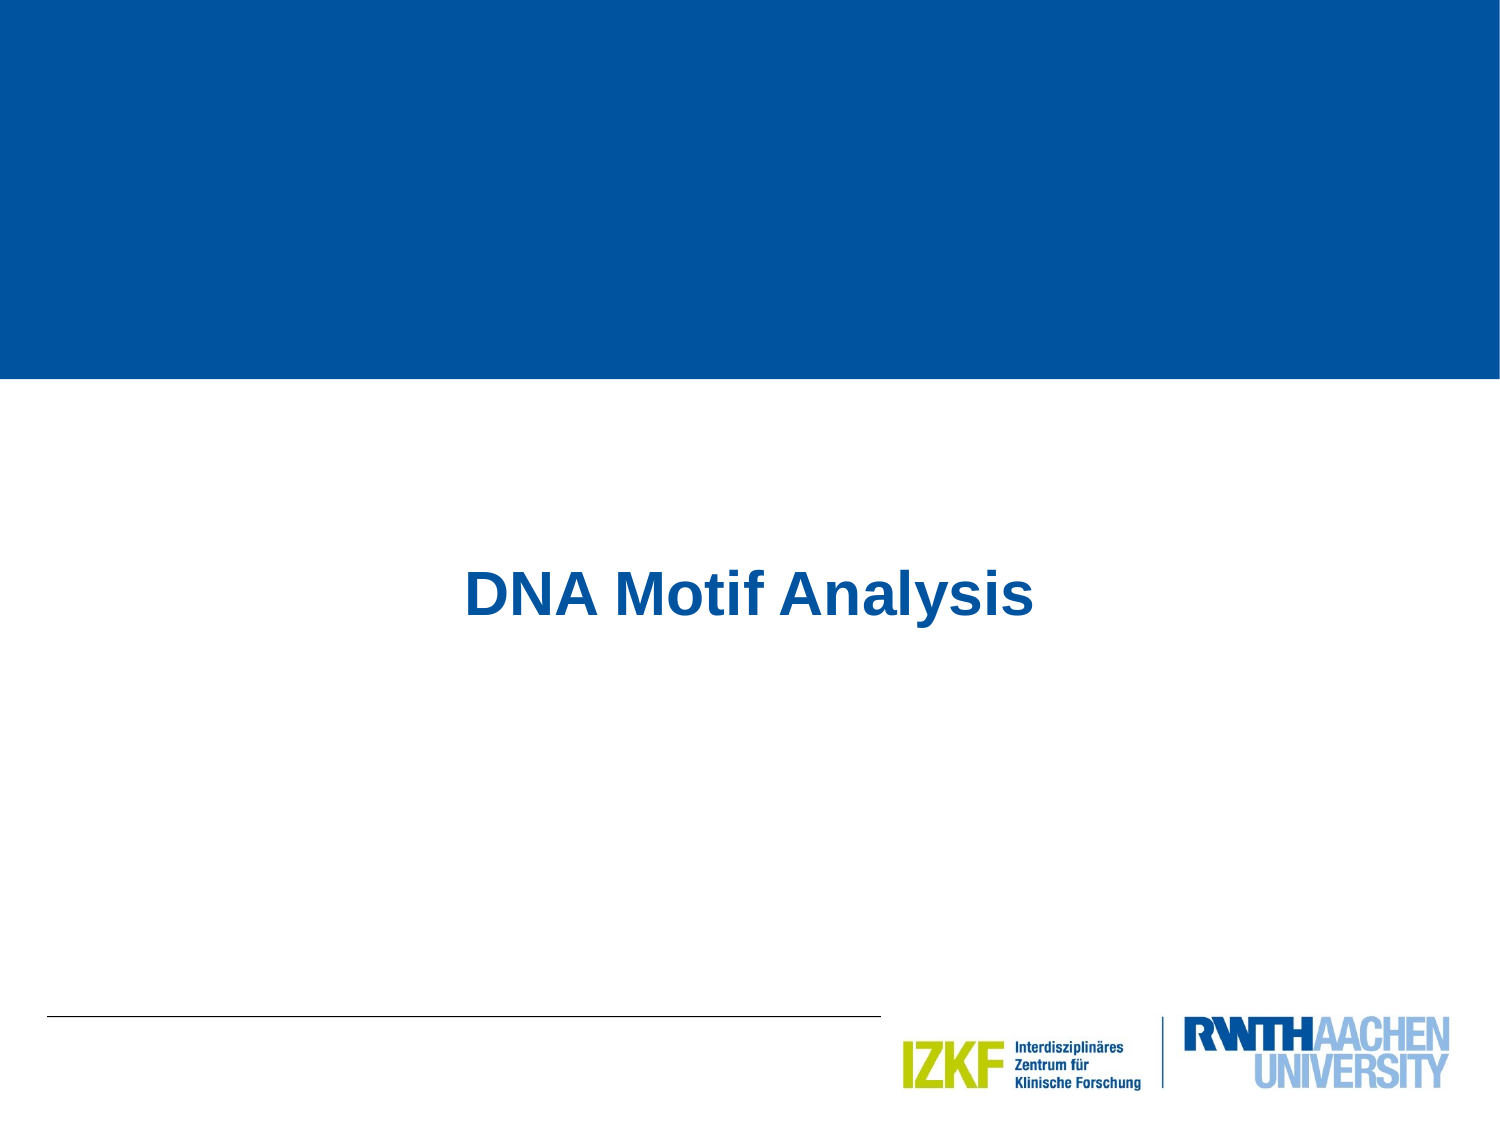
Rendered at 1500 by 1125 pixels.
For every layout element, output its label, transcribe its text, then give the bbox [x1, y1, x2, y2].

picture [881, 981, 1471, 1123]
text_box DNA Motif Analysis [15, 539, 1486, 629]
